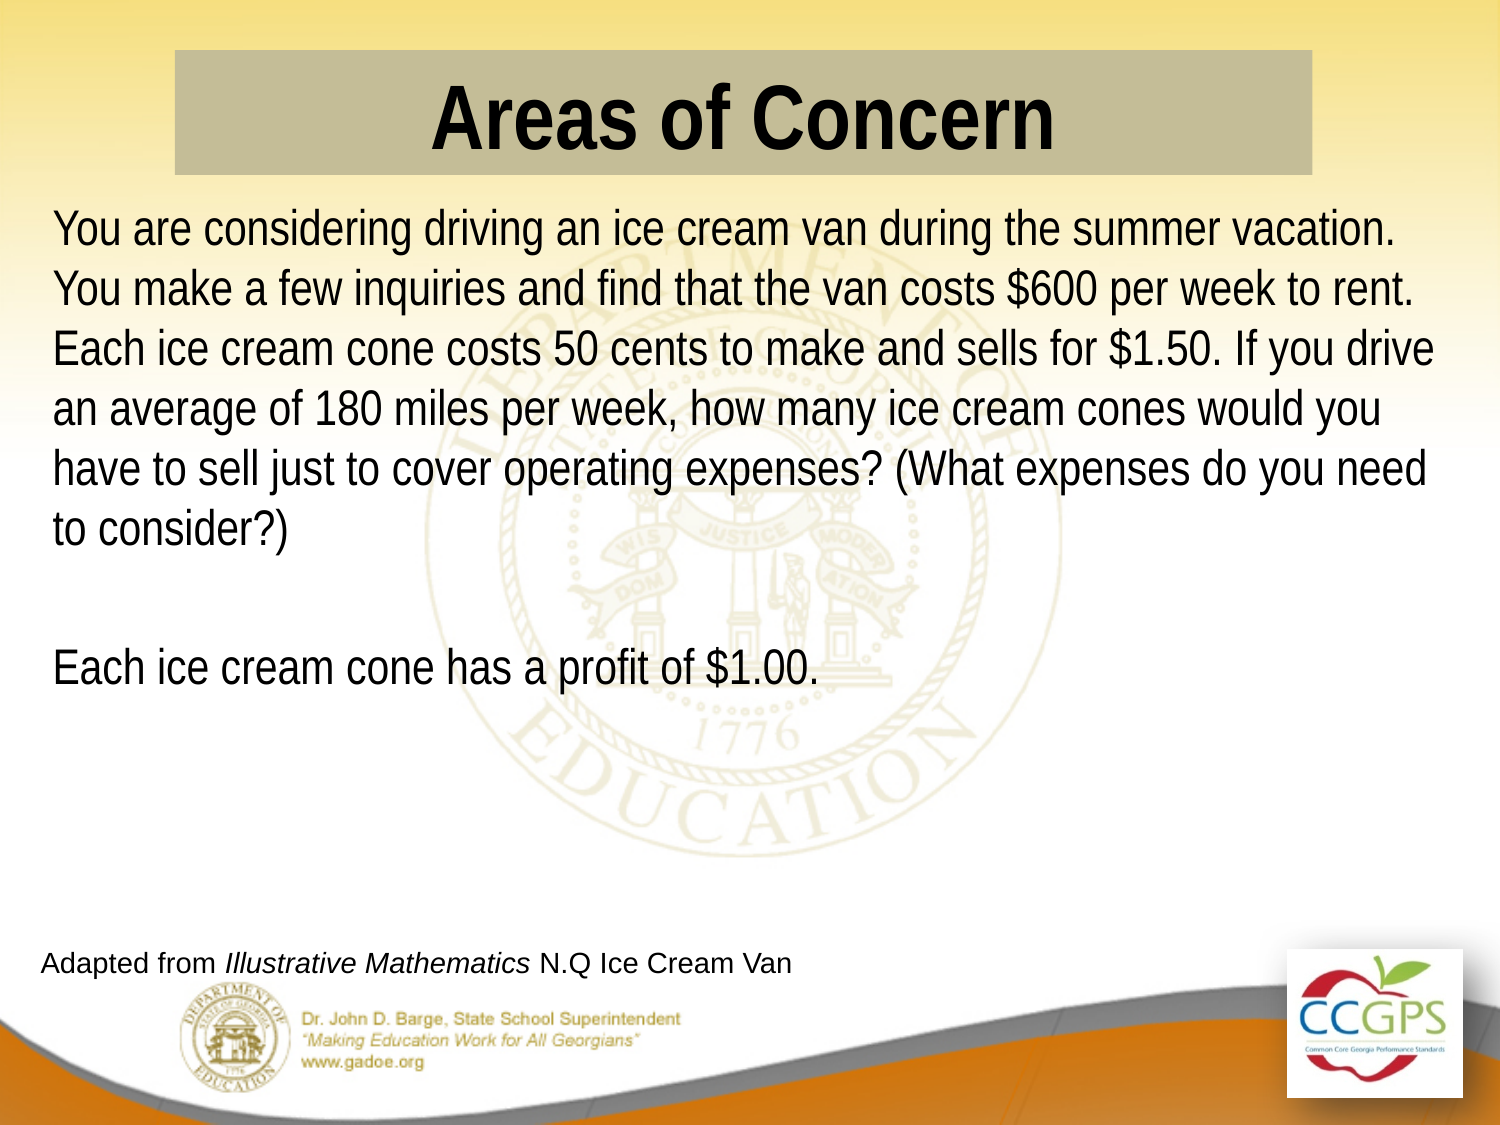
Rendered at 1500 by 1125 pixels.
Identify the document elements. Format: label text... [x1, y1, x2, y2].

list You are considering driving an ice cream van during the summer vacation. You make a few inquiries and find that the van costs $600 per week to rent. Each ice cream cone costs 50 cents to make and sells for $1.50. If you drive an average of 180 miles per week, how many ice cream cones would you have to sell just to cover operating expenses? (What expenses do you need to consider?) Each ice cream cone has a profit of $1.00. [37, 187, 1463, 951]
text_box Adapted from Illustrative Mathematics N.Q Ice Cream Van [25, 937, 808, 988]
picture [0, 0, 1500, 1125]
title Areas of Concern [174, 49, 1313, 176]
